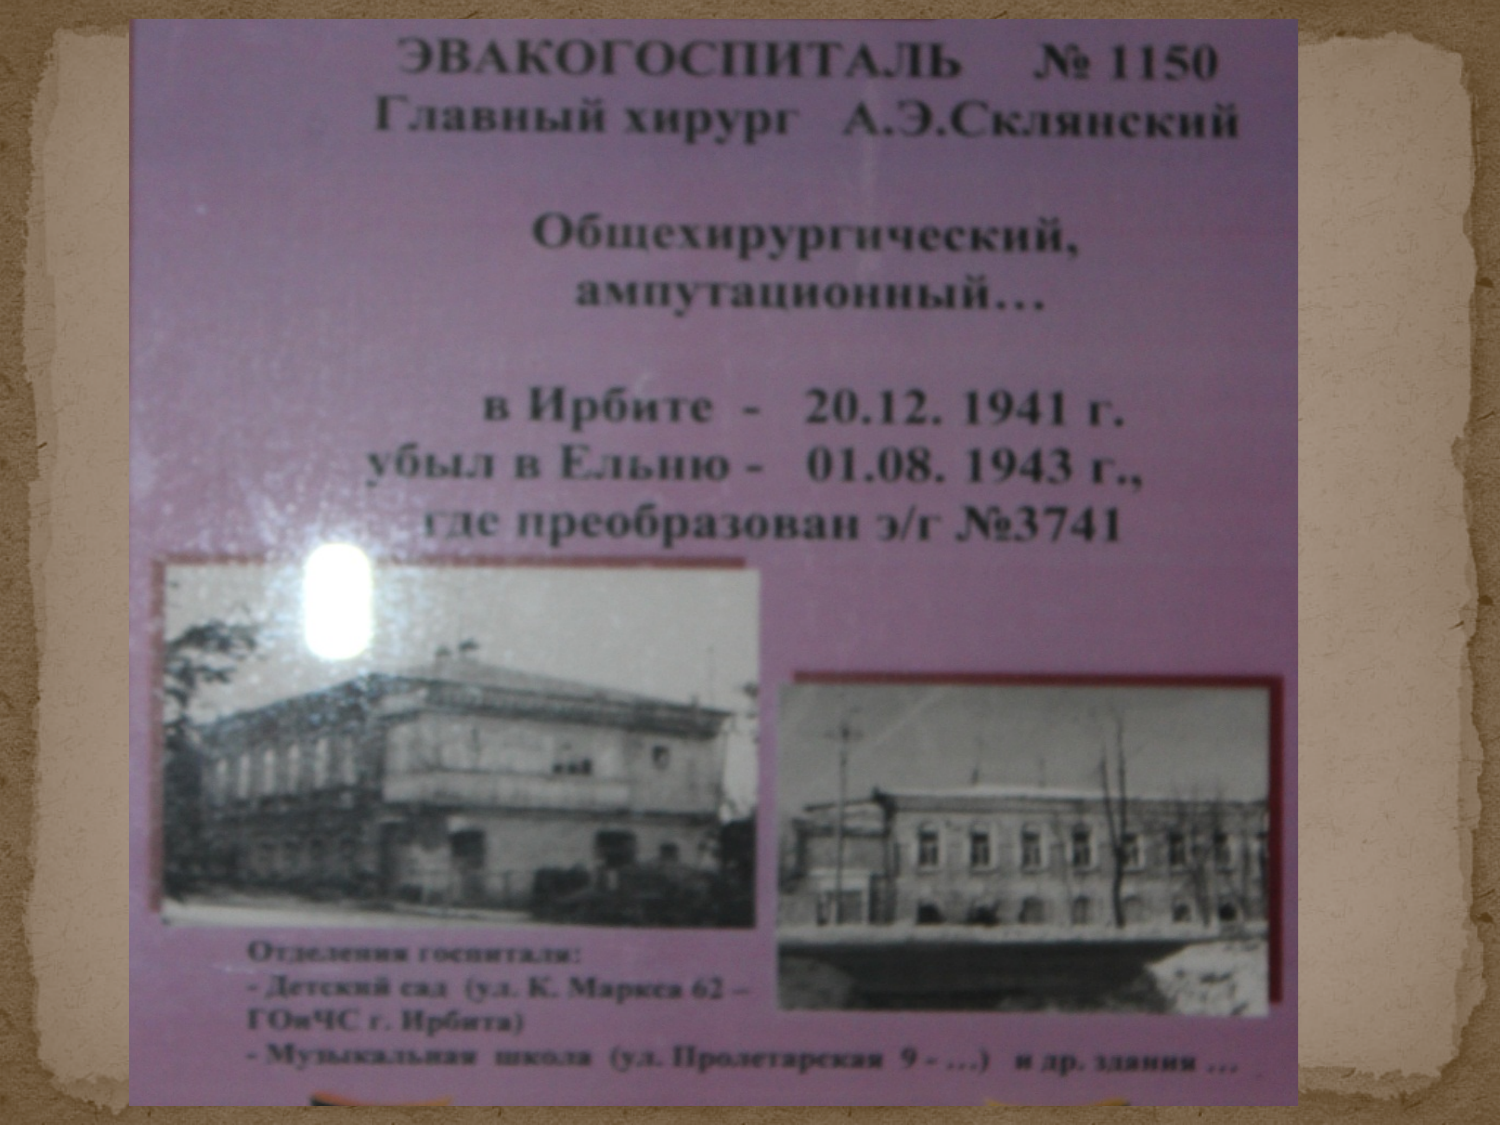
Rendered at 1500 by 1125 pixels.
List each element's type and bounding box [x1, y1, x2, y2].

picture [129, 19, 1299, 1106]
